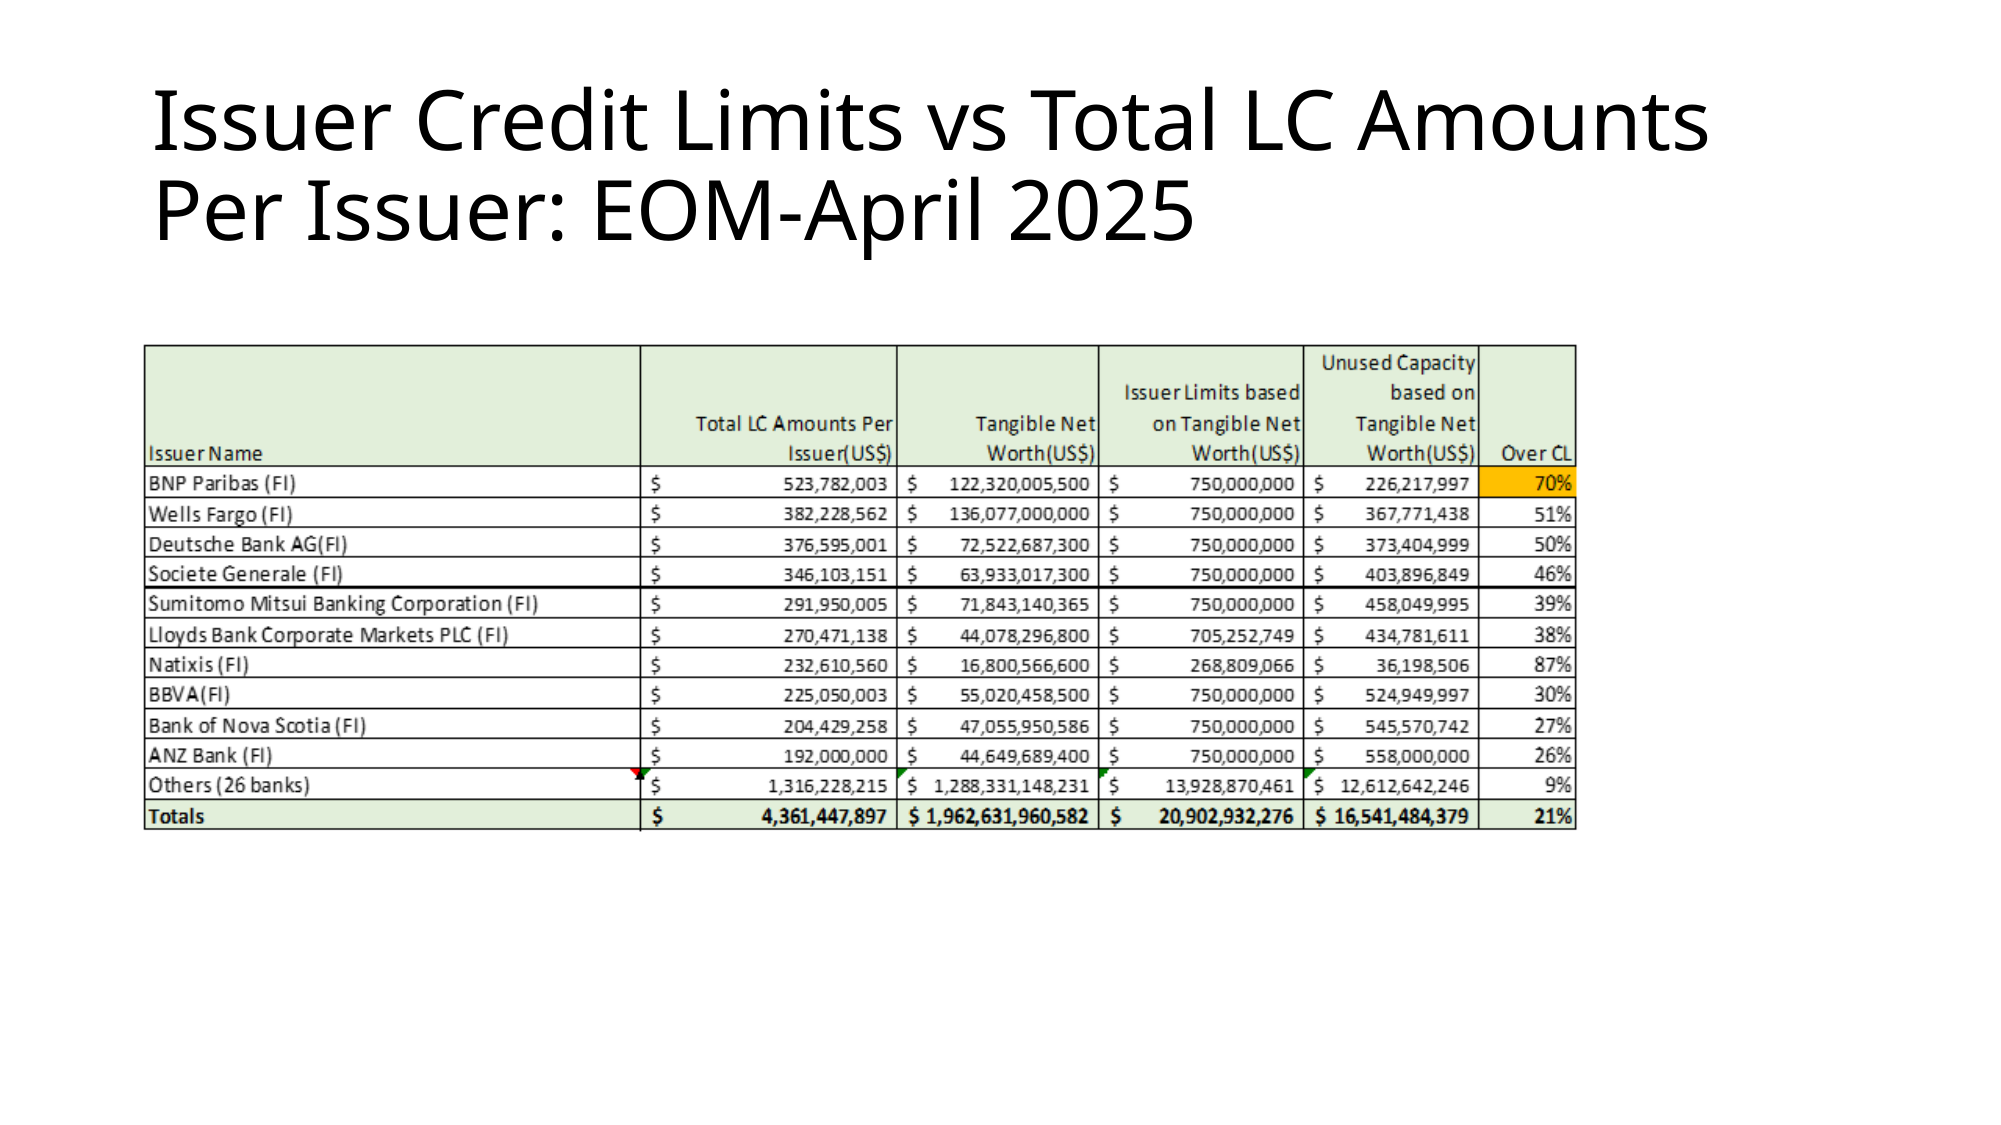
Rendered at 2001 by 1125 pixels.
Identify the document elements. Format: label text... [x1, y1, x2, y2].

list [116, 306, 1608, 877]
title Issuer Credit Limits vs Total LC Amounts Per Issuer: EOM-April 2025 [137, 59, 1863, 278]
